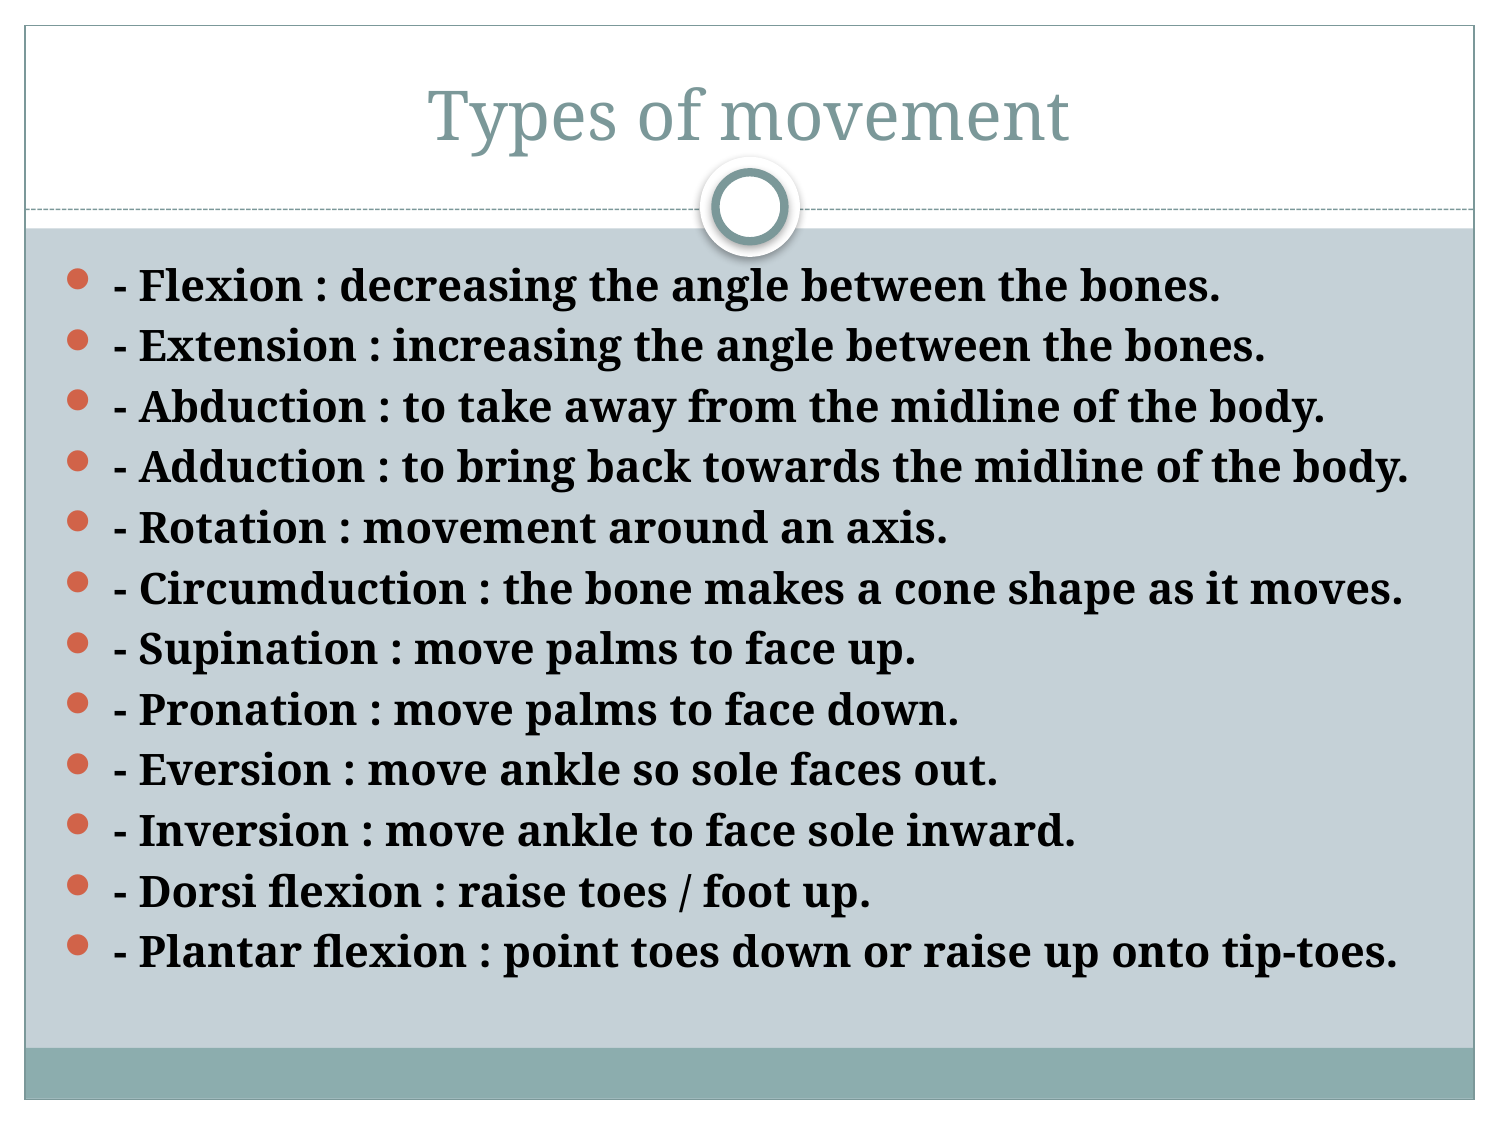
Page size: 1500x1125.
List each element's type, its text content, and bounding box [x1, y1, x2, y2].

title Types of movement [49, 37, 1450, 162]
list - Flexion : decreasing the angle between the bones. - Extension : increasing the angle between the bones. - Abduction : to take away from the midline of the body. - Adduction : to bring back towards the midline of the body. - Rotation : movement around an axis. - Circumduction : the bone makes a cone shape as it moves. - Supination : move palms to face up. - Pronation : move palms to face down. - Eversion : move ankle so sole faces out. - Inversion : move ankle to face sole inward. - Dorsi flexion : raise toes / foot up. - Plantar flexion : point toes down or raise up onto tip-toes. [49, 250, 1445, 1001]
